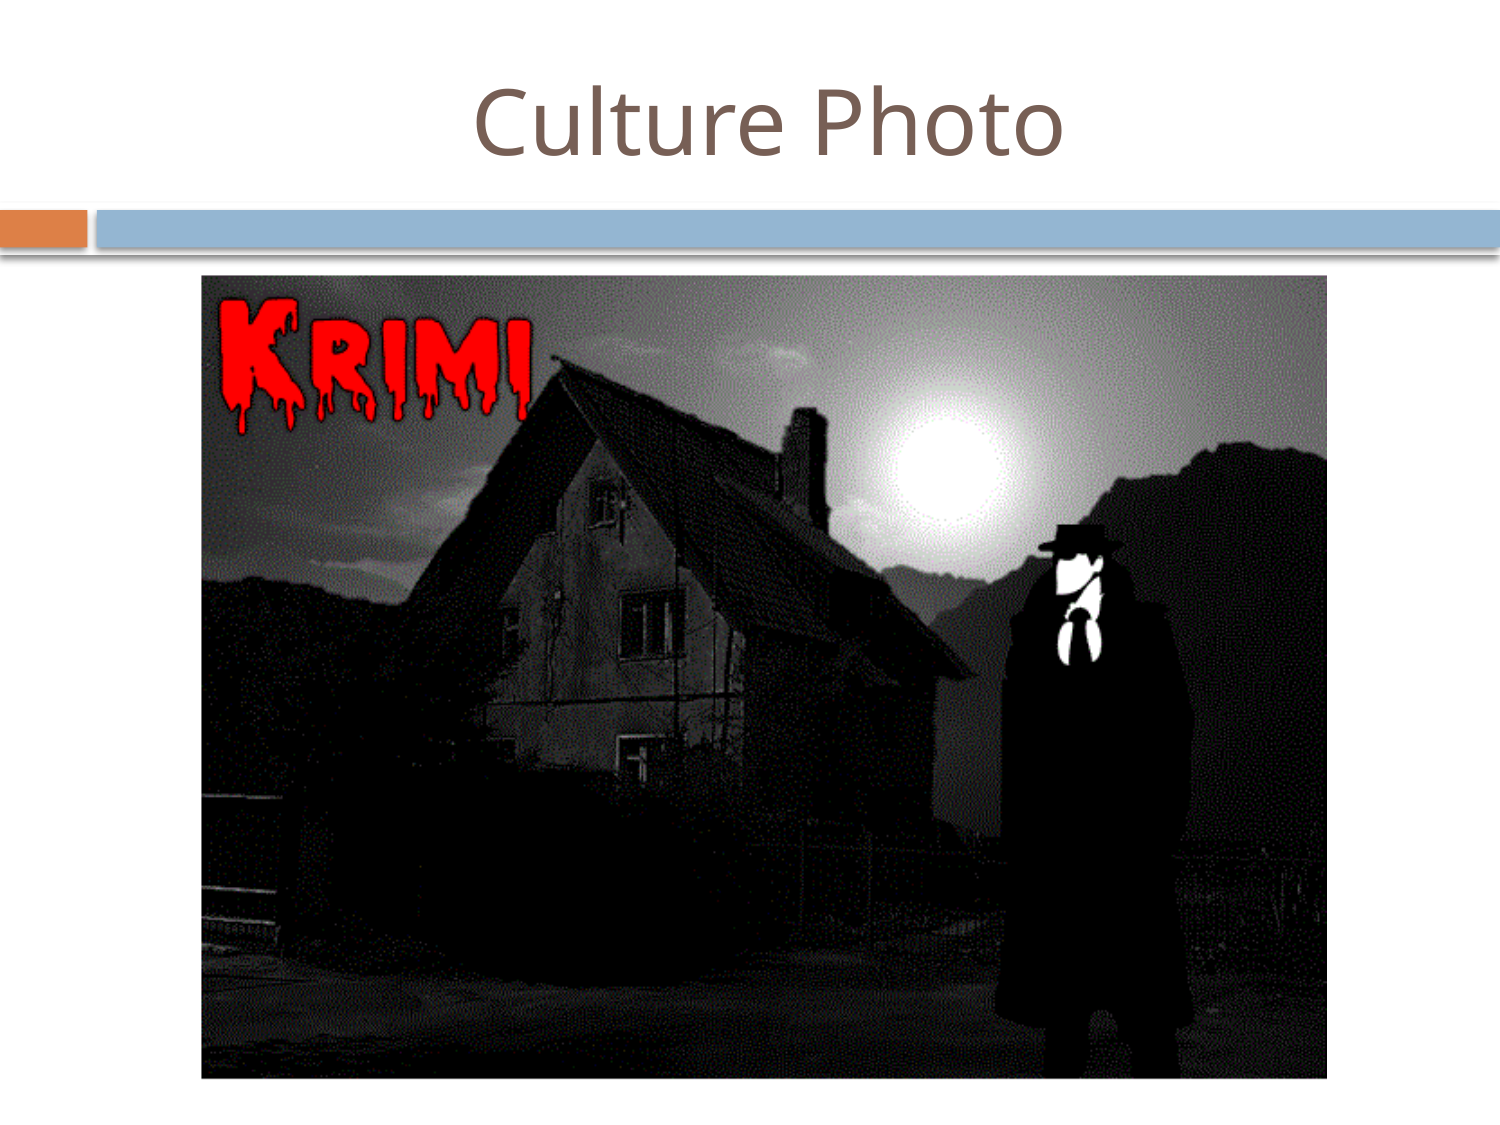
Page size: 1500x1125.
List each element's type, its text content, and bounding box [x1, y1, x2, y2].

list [199, 274, 1327, 1081]
title Culture Photo [100, 37, 1438, 200]
